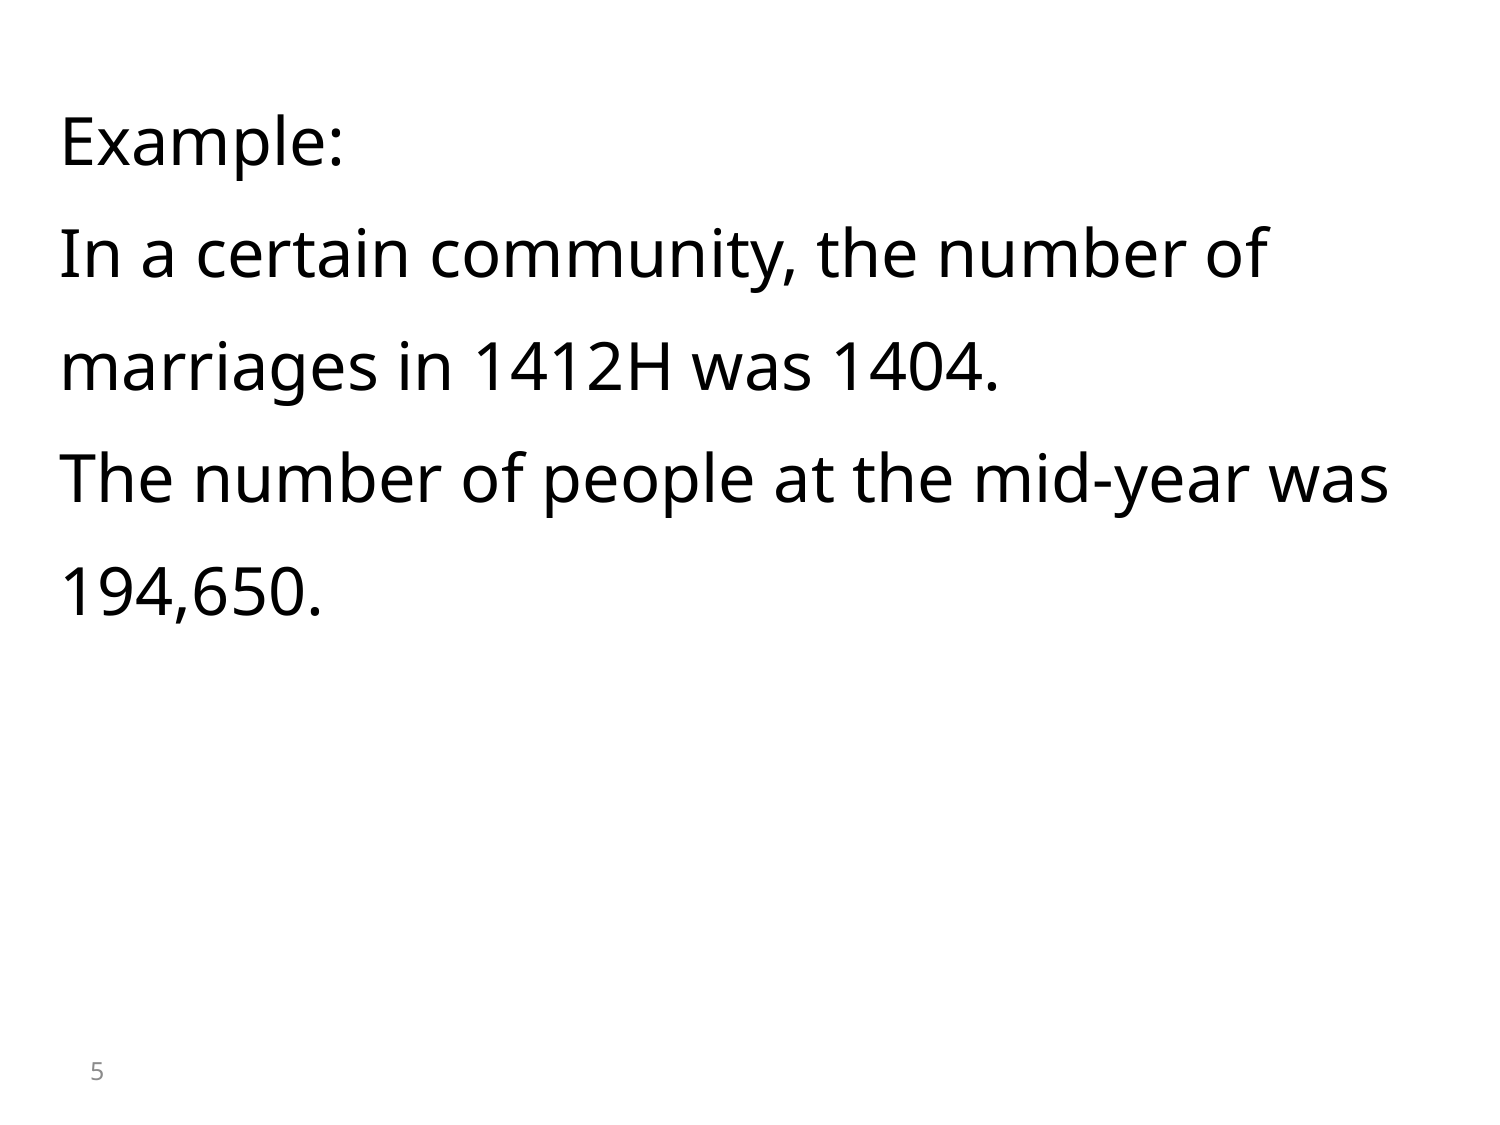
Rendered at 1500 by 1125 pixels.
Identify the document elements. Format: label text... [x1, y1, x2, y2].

text_box Example: In a certain community, the number of marriages in 1412H was 1404. The number of people at the mid-year was 194,650. [44, 58, 1500, 636]
slide_number 5 [75, 1042, 425, 1103]
